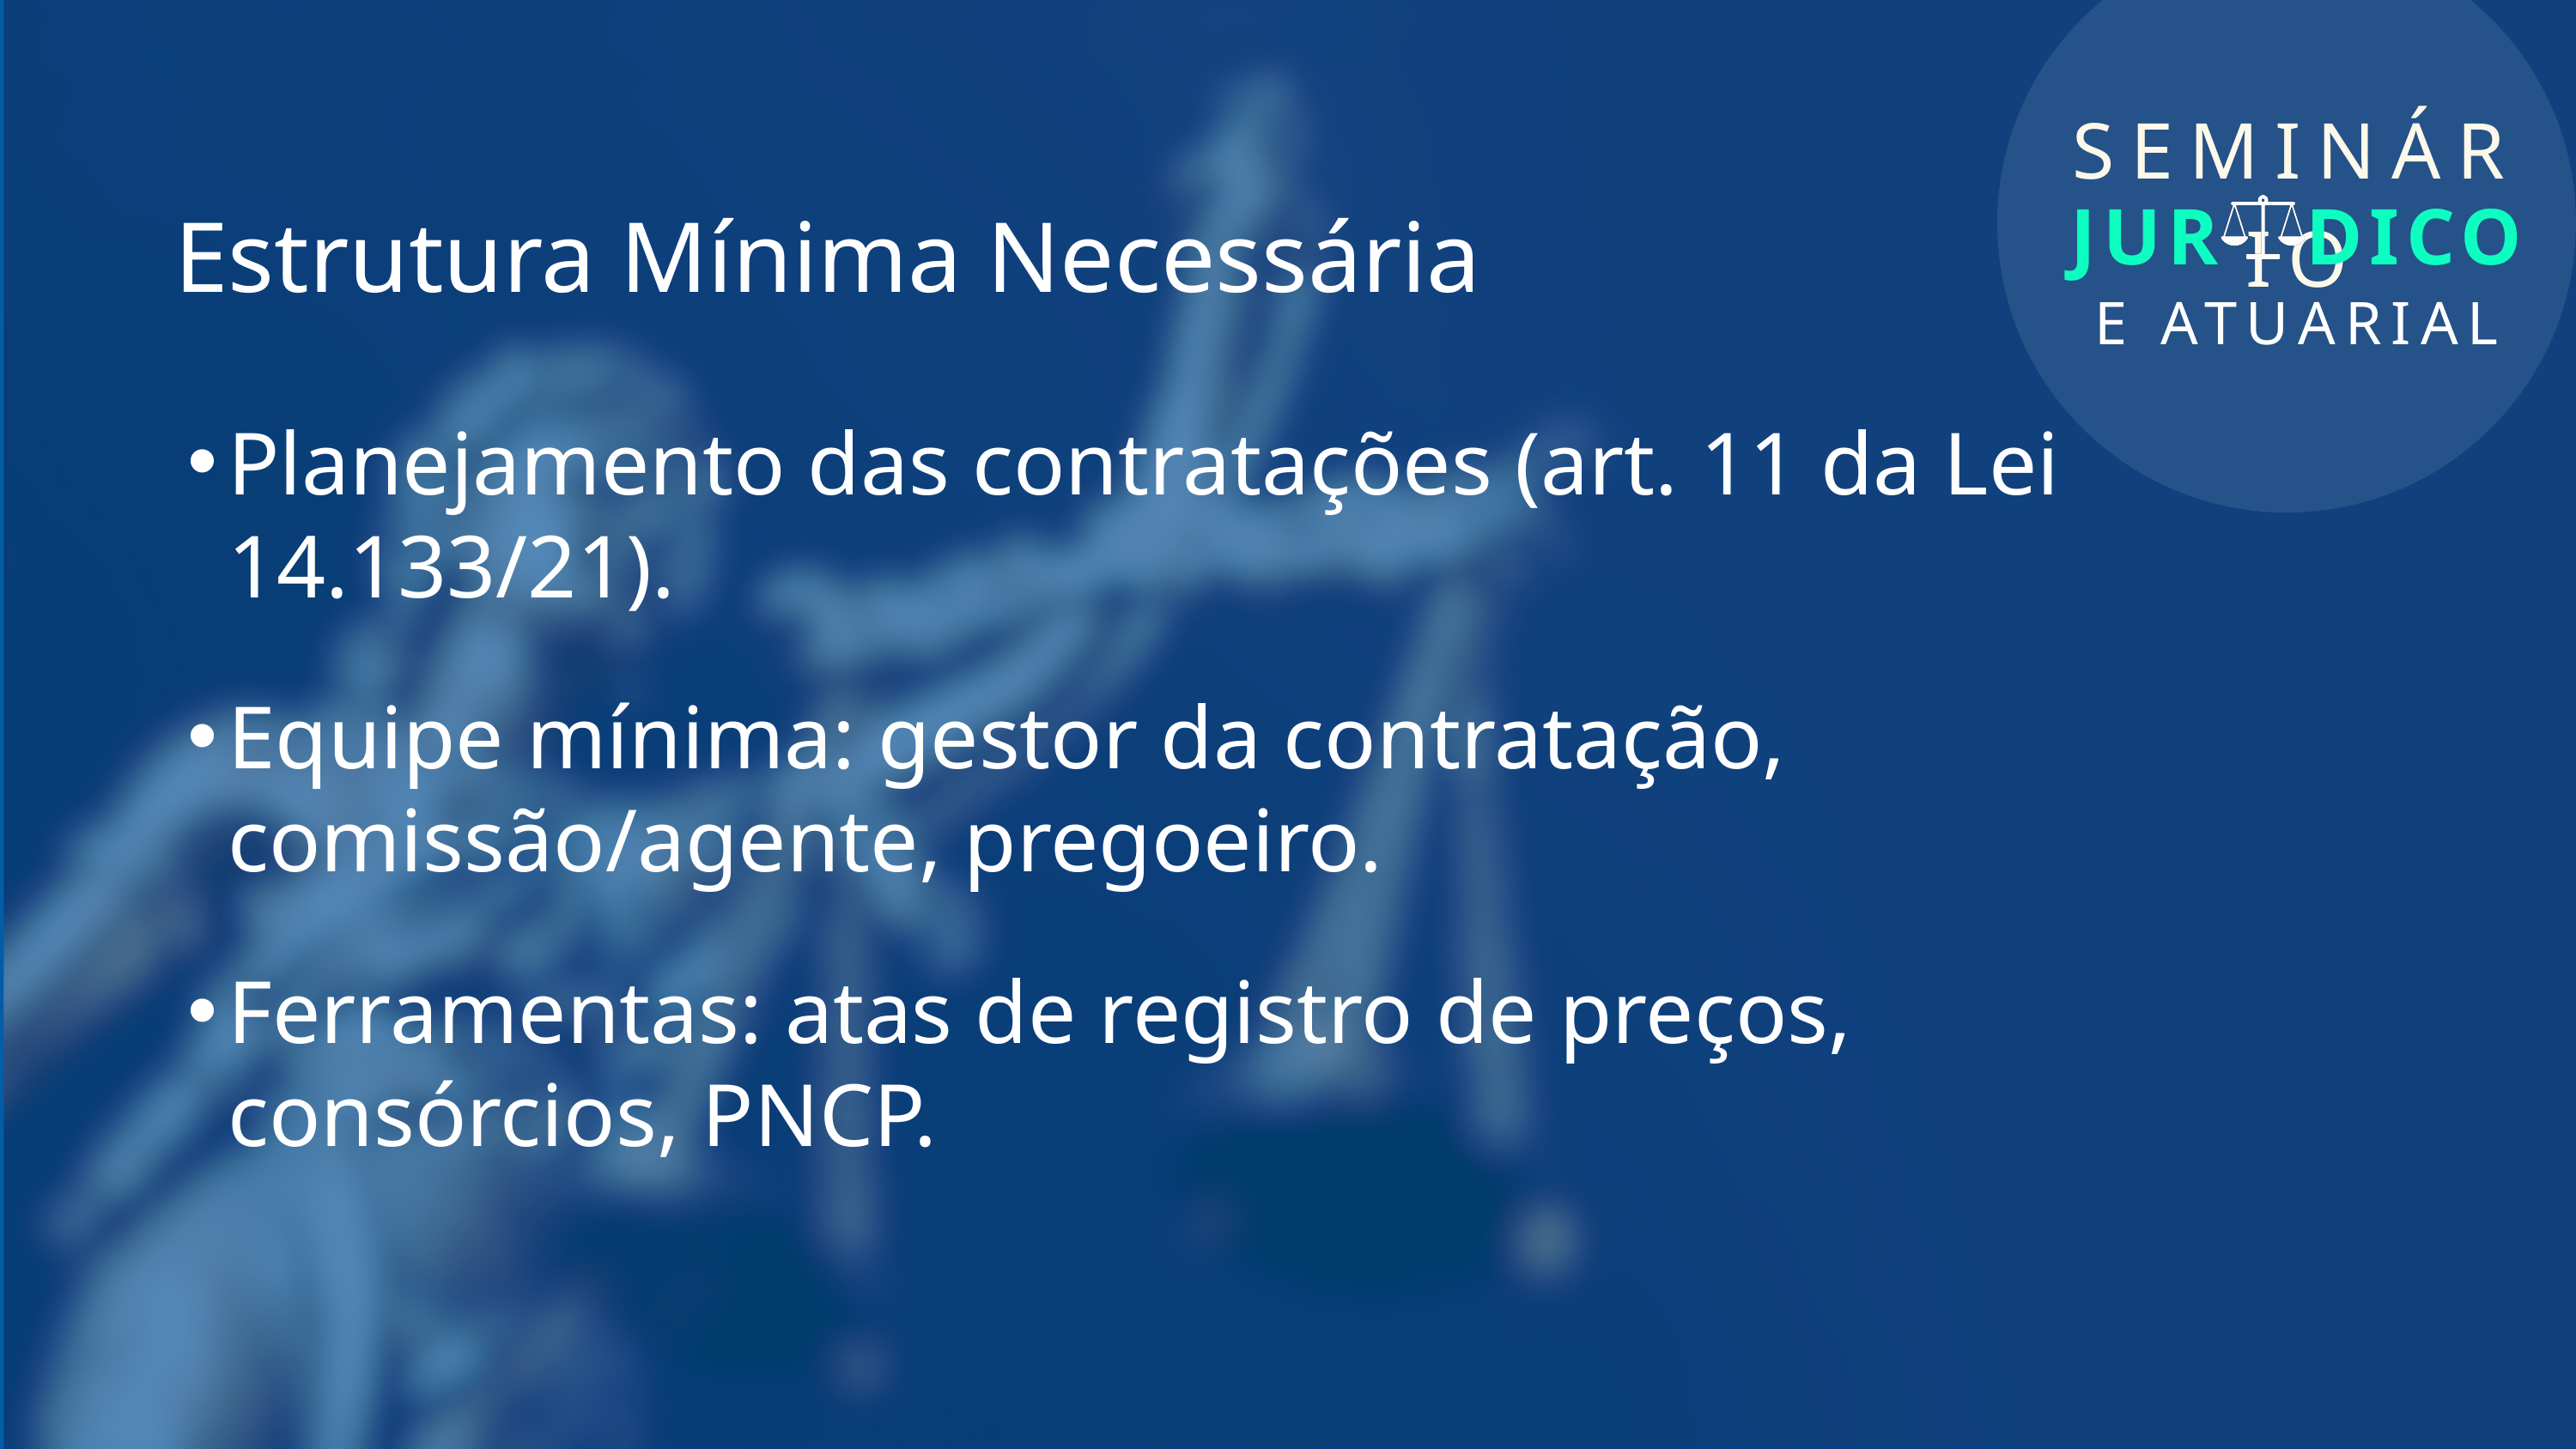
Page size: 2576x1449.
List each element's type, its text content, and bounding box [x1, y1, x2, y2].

text_box Estrutura Mínima Necessária [174, 173, 1797, 312]
text_box [3, 0, 2576, 1449]
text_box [1996, 0, 2576, 513]
text_box Planejamento das contratações (art. 11 da Lei 14.133/21). Equipe mínima: gestor da contratação, comissão/agente, pregoeiro. Ferramentas: atas de registro de preços, consórcios, PNCP. [174, 402, 2306, 1209]
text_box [2067, 94, 2527, 352]
